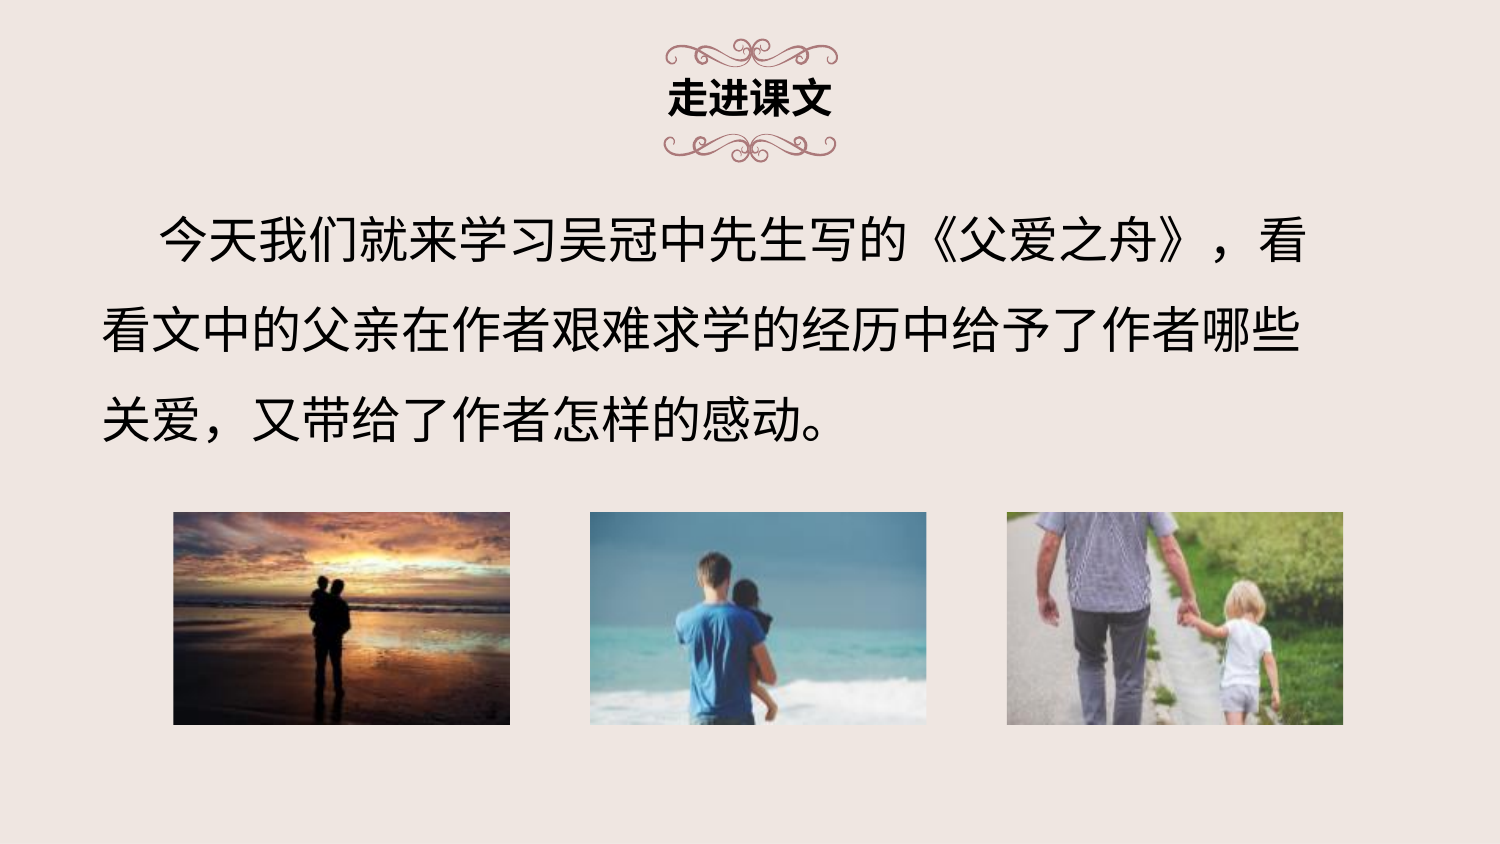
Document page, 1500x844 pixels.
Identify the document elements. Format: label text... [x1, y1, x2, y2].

text_box 今天我们就来学习吴冠中先生写的《父爱之舟》，看看文中的父亲在作者艰难求学的经历中给予了作者哪些关爱，又带给了作者怎样的感动。 [86, 247, 1344, 381]
text_box [1006, 511, 1344, 726]
text_box [589, 511, 927, 726]
title 走进课文 [352, 70, 1148, 131]
text_box [172, 511, 511, 726]
